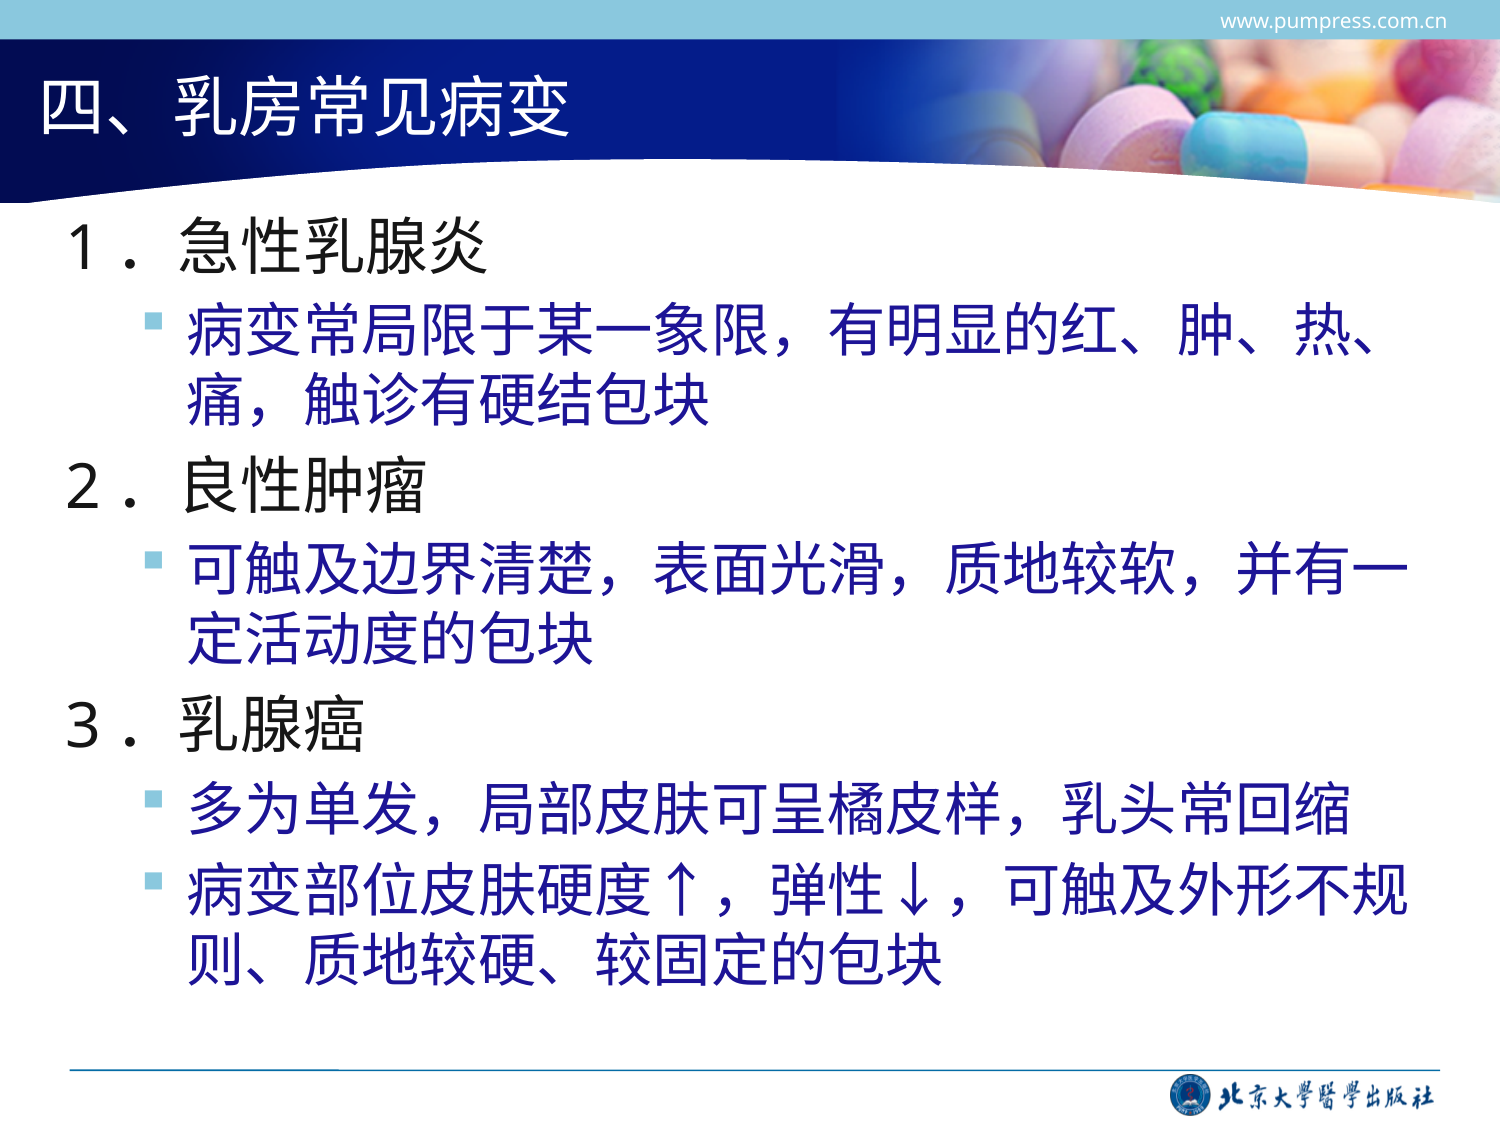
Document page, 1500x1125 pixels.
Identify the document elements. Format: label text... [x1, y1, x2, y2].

list 1．急性乳腺炎 病变常局限于某一象限，有明显的红、肿、热、痛，触诊有硬结包块 2．良性肿瘤 可触及边界清楚，表面光滑，质地较软，并有一定活动度的包块 3．乳腺癌 多为单发，局部皮肤可呈橘皮样，乳头常回缩 病变部位皮肤硬度↑，弹性↓，可触及外形不规则、质地较硬、较固定的包块 [49, 198, 1463, 1026]
slide_number www.pumpress.com.cn [1024, 0, 1463, 38]
picture [0, 40, 1500, 203]
picture [1170, 1074, 1436, 1118]
title 四、乳房常见病变 [23, 58, 1349, 152]
